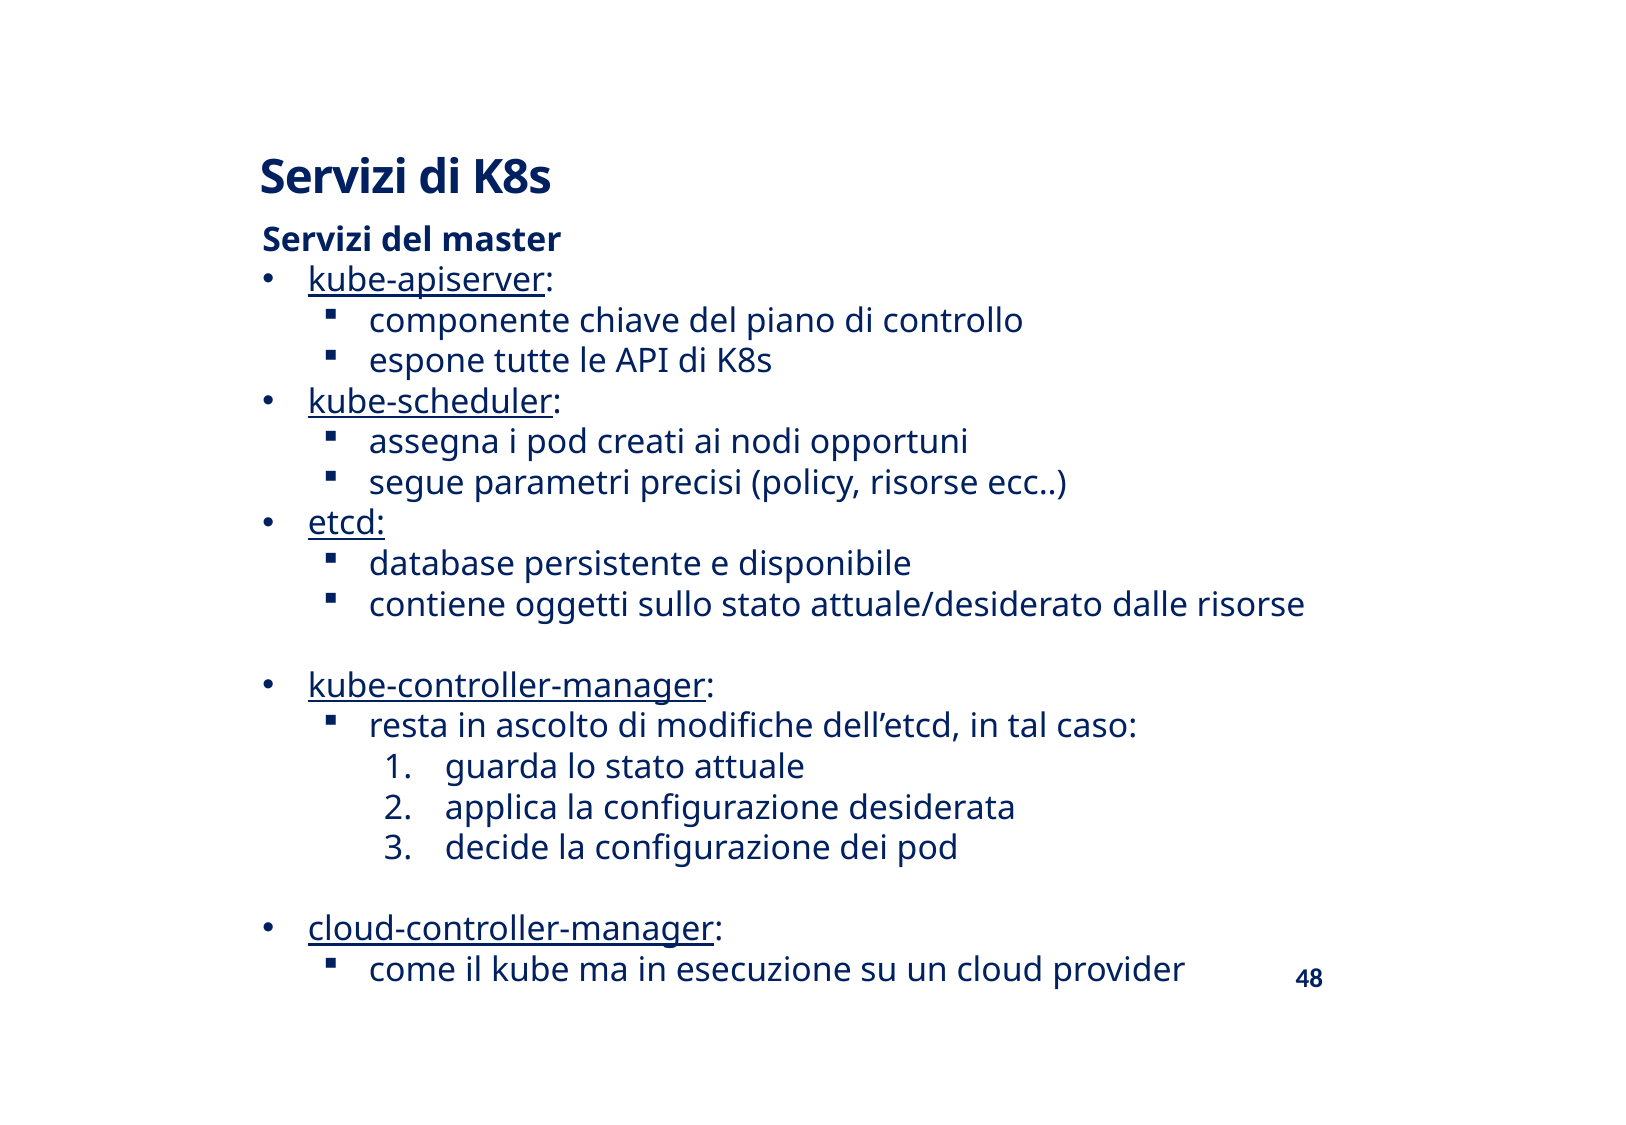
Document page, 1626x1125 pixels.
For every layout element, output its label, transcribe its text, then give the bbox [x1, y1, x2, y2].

text_box Servizi del master kube-apiserver: componente chiave del piano di controllo espone tutte le API di K8s kube-scheduler: assegna i pod creati ai nodi opportuni segue parametri precisi (policy, risorse ecc..) etcd: database persistente e disponibile contiene oggetti sullo stato attuale/desiderato dalle risorse kube-controller-manager: resta in ascolto di modifiche dell’etcd, in tal caso: guarda lo stato attuale applica la configurazione desiderata decide la configurazione dei pod cloud-controller-manager: come il kube ma in esecuzione su un cloud provider [247, 209, 1422, 1037]
slide_number 48 [1063, 952, 1339, 1002]
text_box Servizi di K8s [247, 90, 1321, 209]
